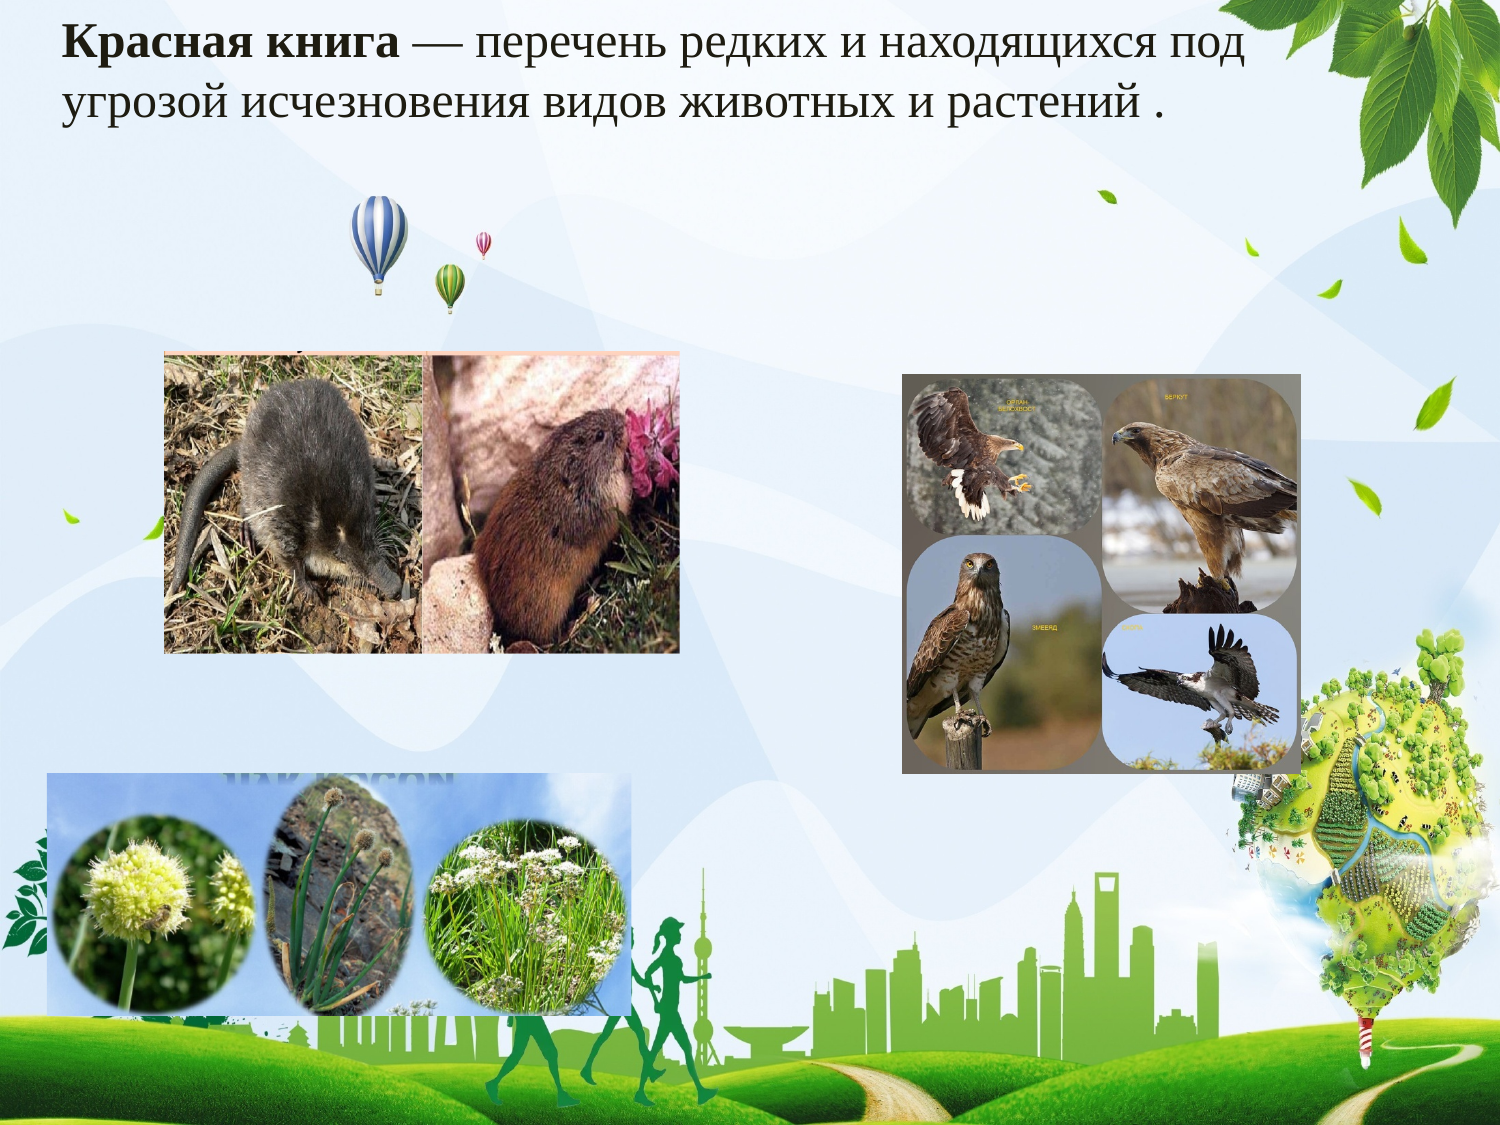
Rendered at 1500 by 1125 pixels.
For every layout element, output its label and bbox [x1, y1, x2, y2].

picture [0, 0, 1500, 1125]
list [163, 351, 680, 654]
